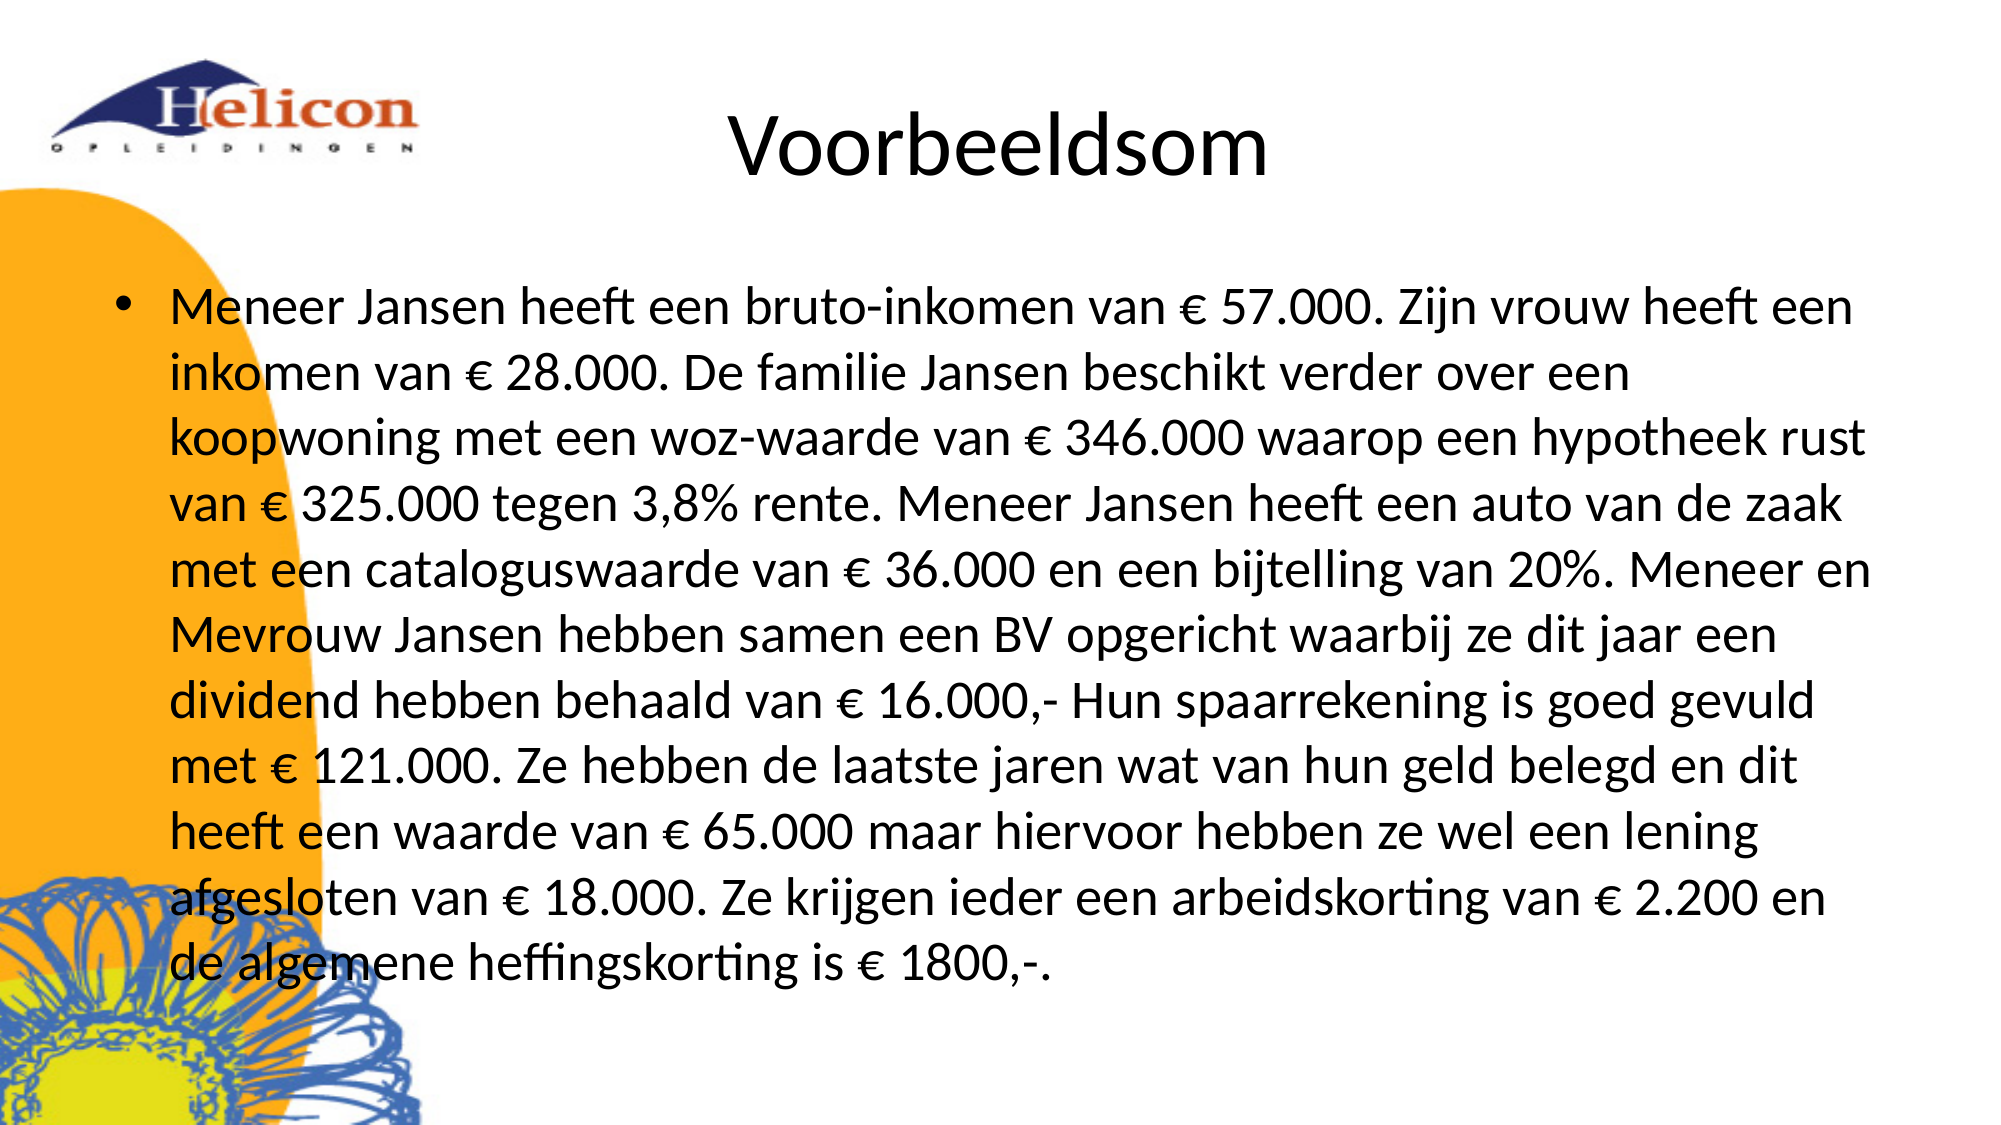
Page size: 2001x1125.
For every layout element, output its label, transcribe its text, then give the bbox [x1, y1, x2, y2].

list Meneer Jansen heeft een bruto-inkomen van € 57.000. Zijn vrouw heeft een inkomen van € 28.000. De familie Jansen beschikt verder over een koopwoning met een woz-waarde van € 346.000 waarop een hypotheek rust van € 325.000 tegen 3,8% rente. Meneer Jansen heeft een auto van de zaak met een cataloguswaarde van € 36.000 en een bijtelling van 20%. Meneer en Mevrouw Jansen hebben samen een BV opgericht waarbij ze dit jaar een dividend hebben behaald van € 16.000,- Hun spaarrekening is goed gevuld met € 121.000. Ze hebben de laatste jaren wat van hun geld belegd en dit heeft een waarde van € 65.000 maar hiervoor hebben ze wel een lening afgesloten van € 18.000. Ze krijgen ieder een arbeidskorting van € 2.200 en de algemene heffingskorting is € 1800,-. [99, 262, 1900, 1005]
title Voorbeeldsom [99, 45, 1900, 233]
picture [0, 0, 2001, 1125]
